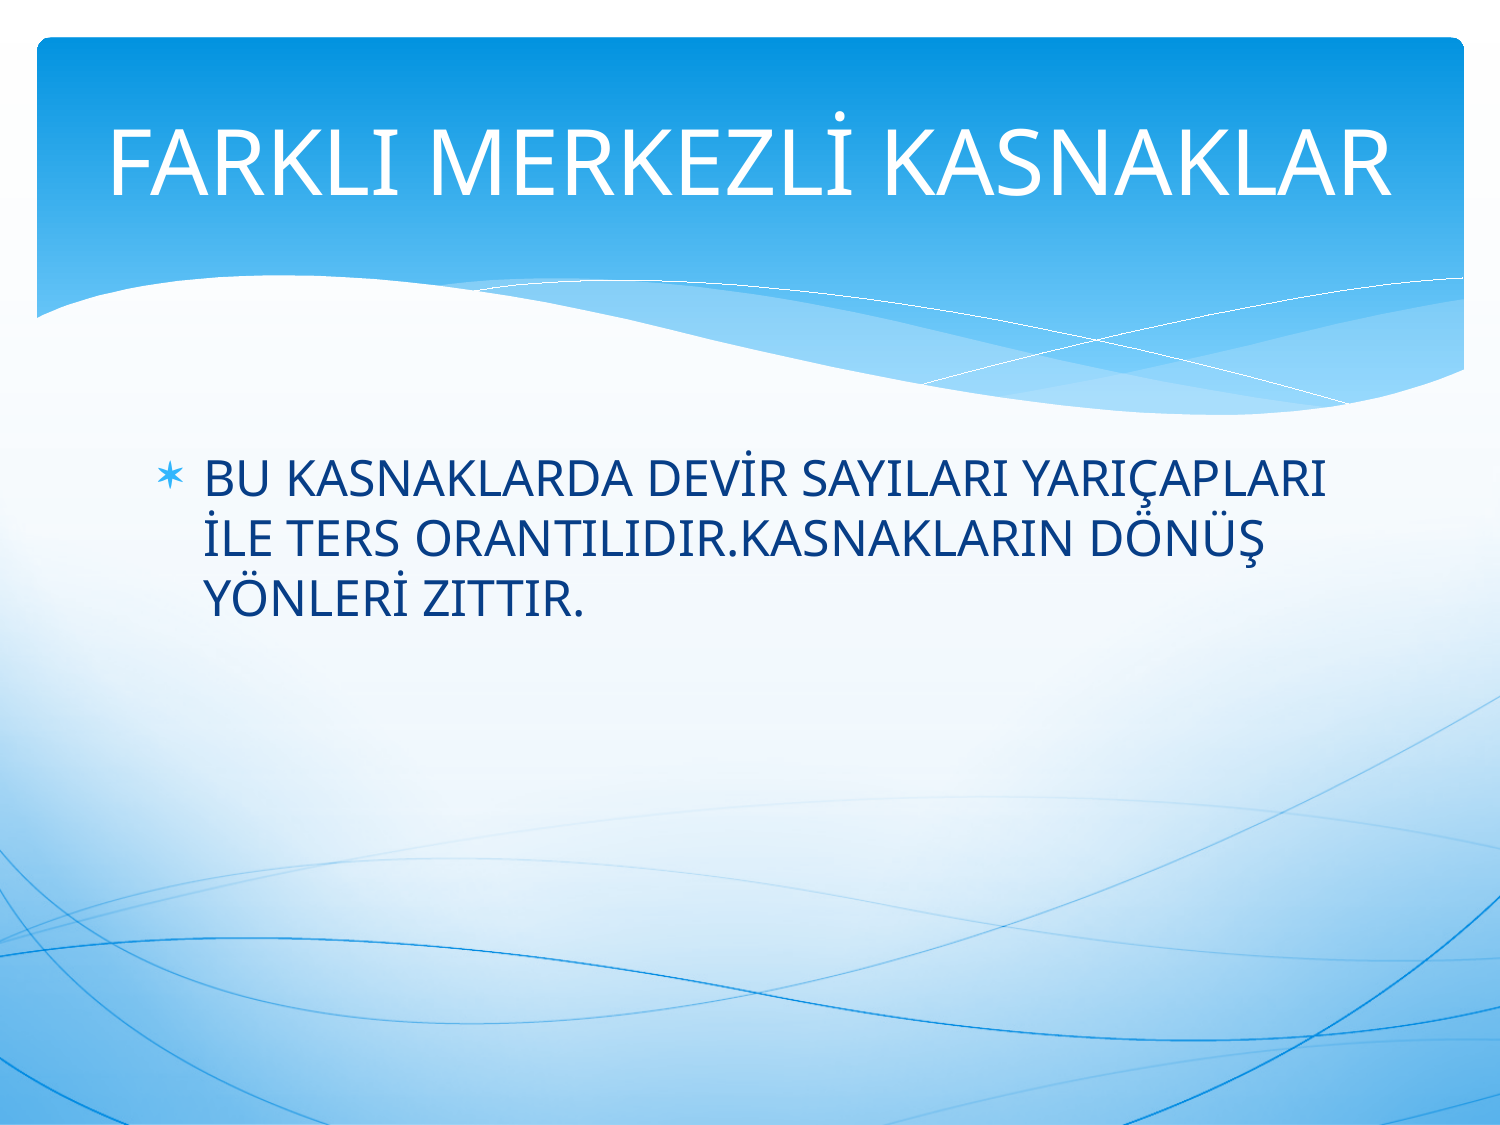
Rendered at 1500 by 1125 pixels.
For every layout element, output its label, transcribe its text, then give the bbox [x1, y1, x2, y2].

list BU KASNAKLARDA DEVİR SAYILARI YARIÇAPLARI İLE TERS ORANTILIDIR.KASNAKLARIN DÖNÜŞ YÖNLERİ ZITTIR. [143, 438, 1359, 1005]
title FARKLI MERKEZLİ KASNAKLAR [75, 55, 1425, 261]
